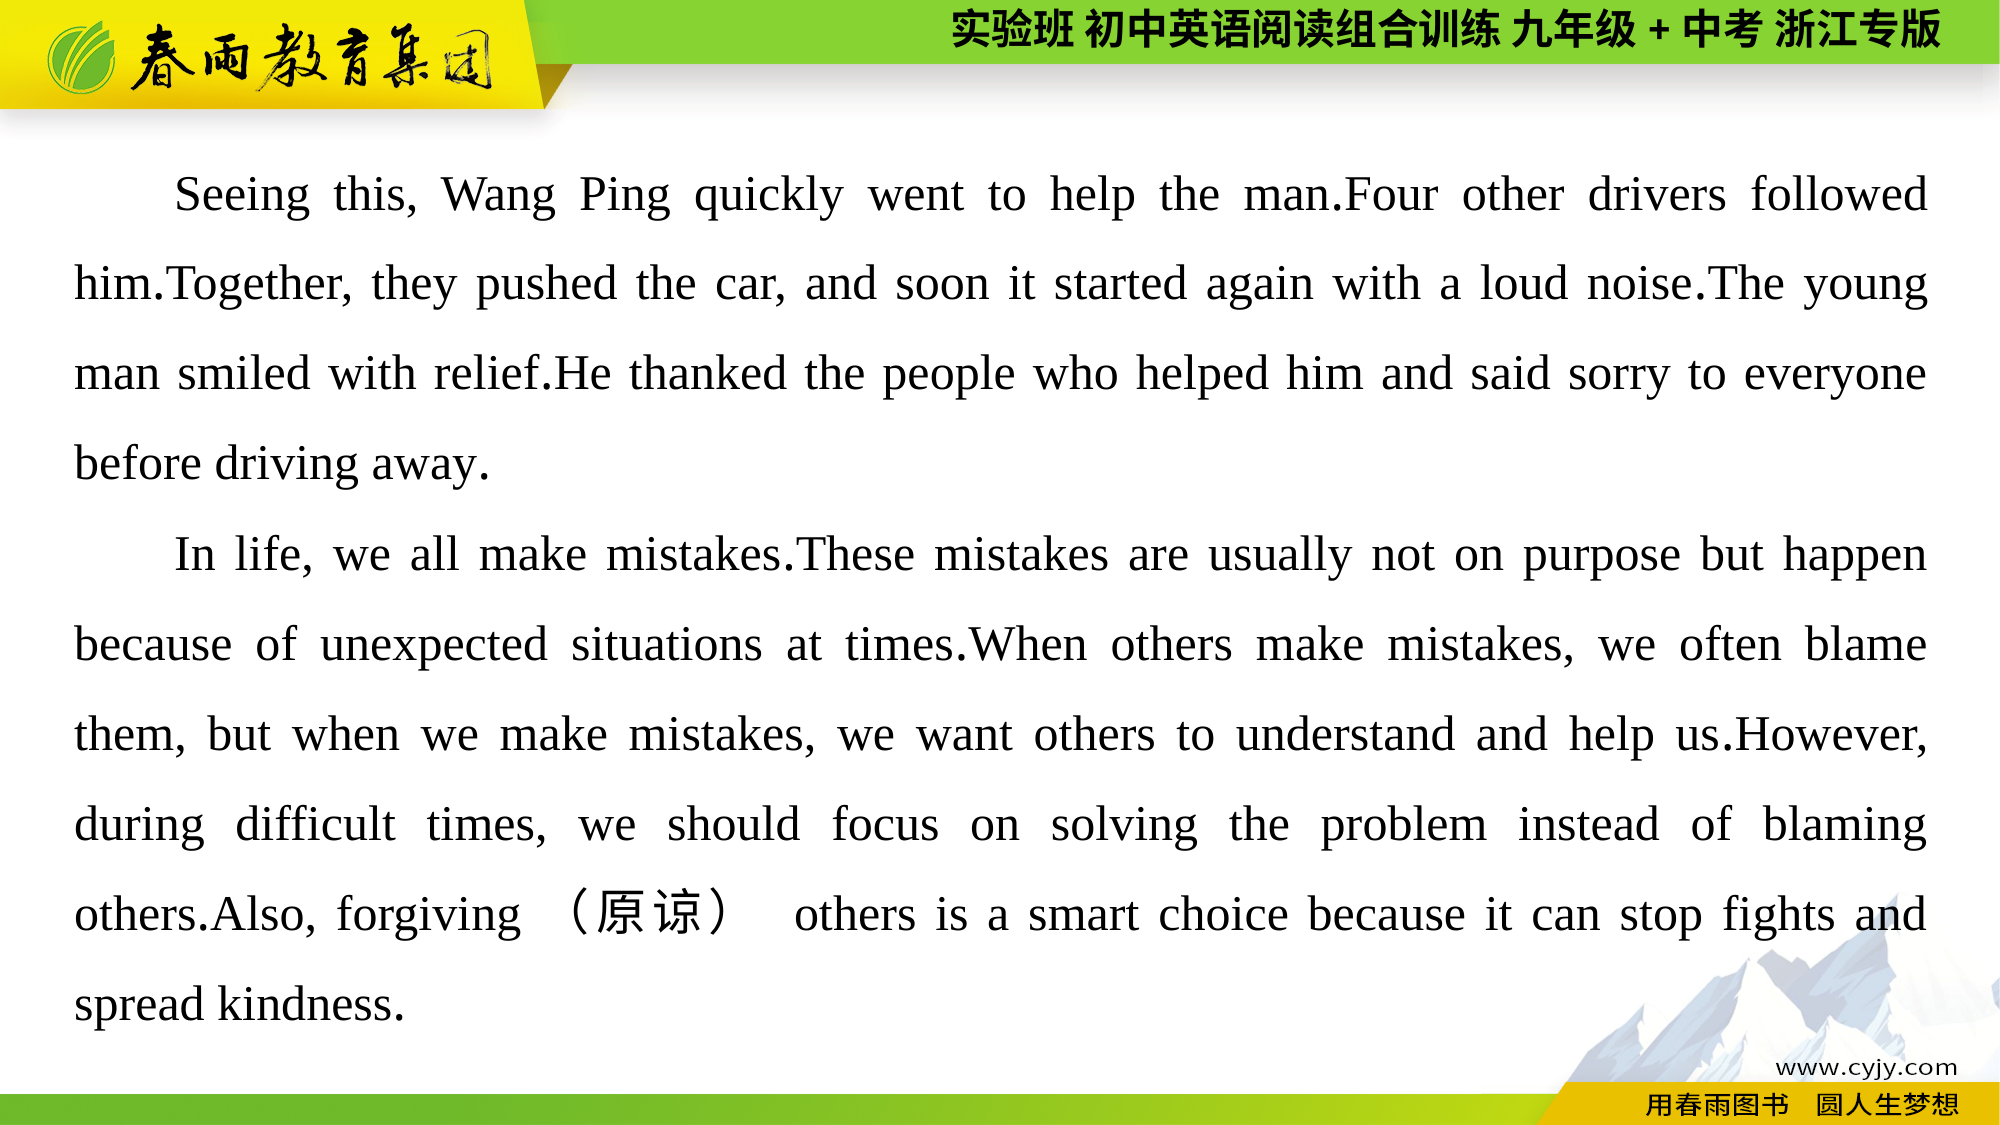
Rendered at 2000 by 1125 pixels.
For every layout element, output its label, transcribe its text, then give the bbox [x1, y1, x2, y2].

picture [0, 0, 2000, 1125]
list Seeing this, Wang Ping quickly went to help the man.Four other drivers followed him.Together, they pushed the car, and soon it started again with a loud noise.The young man smiled with relief.He thanked the people who helped him and said sorry to everyone before driving away. In life, we all make mistakes.These mistakes are usually not on purpose but happen because of unexpected situations at times.When others make mistakes, we often blame them, but when we make mistakes, we want others to understand and help us.However, during difficult times, we should focus on solving the problem instead of blaming others.Also, forgiving（原谅） others is a smart choice because it can stop fights and spread kindness. [59, 122, 1944, 1047]
